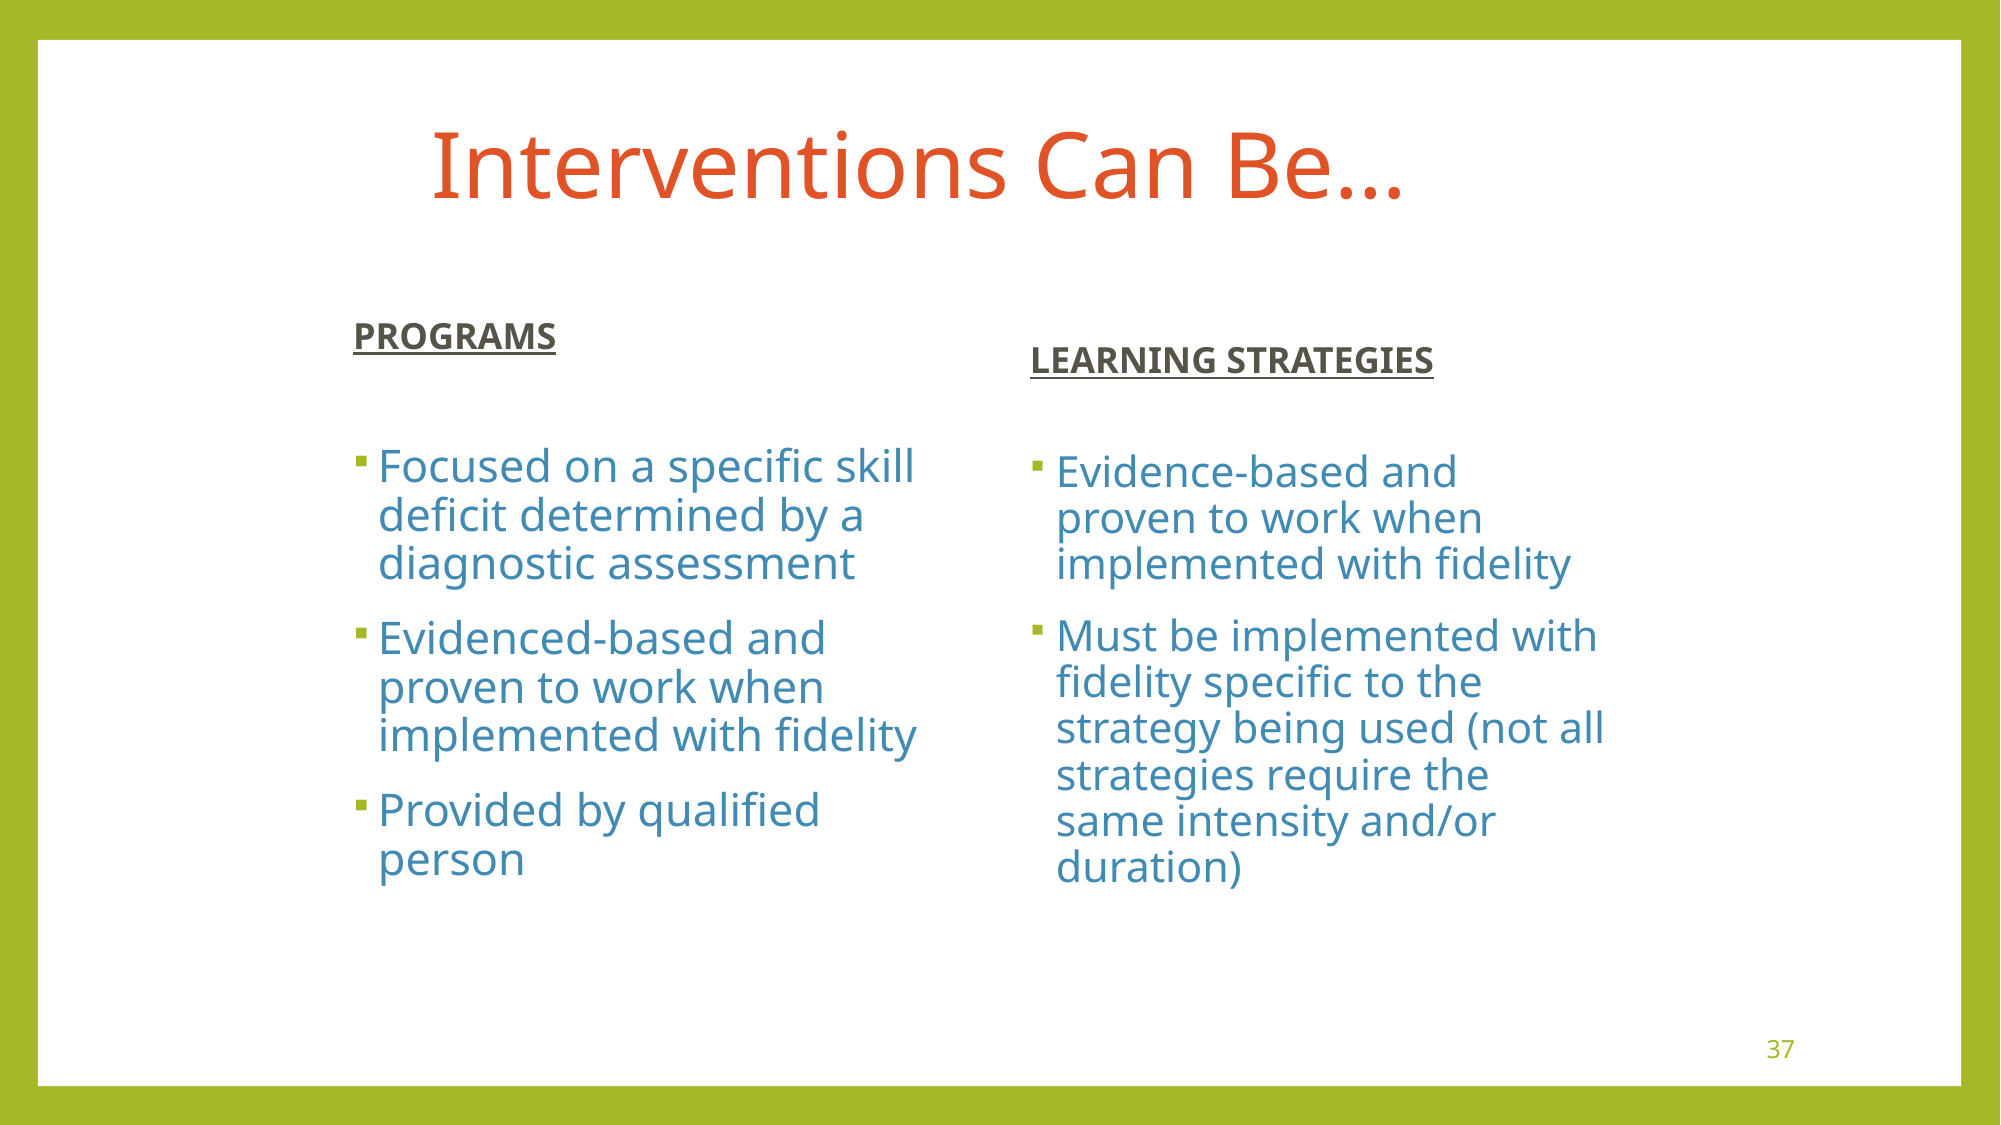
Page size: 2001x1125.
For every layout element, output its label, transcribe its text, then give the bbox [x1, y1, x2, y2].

title Interventions Can Be… [416, 87, 1475, 250]
list PROGRAMS [338, 302, 853, 374]
list Evidence-based and proven to work when implemented with fidelity Must be implemented with fidelity specific to the strategy being used (not all strategies require the same intensity and/or duration) [1015, 442, 1623, 903]
list Focused on a specific skill deficit determined by a diagnostic assessment Evidenced-based and proven to work when implemented with fidelity Provided by qualified person [338, 436, 946, 898]
slide_number 37 [1530, 1020, 1811, 1081]
list LEARNING STRATEGIES [1015, 302, 1531, 390]
